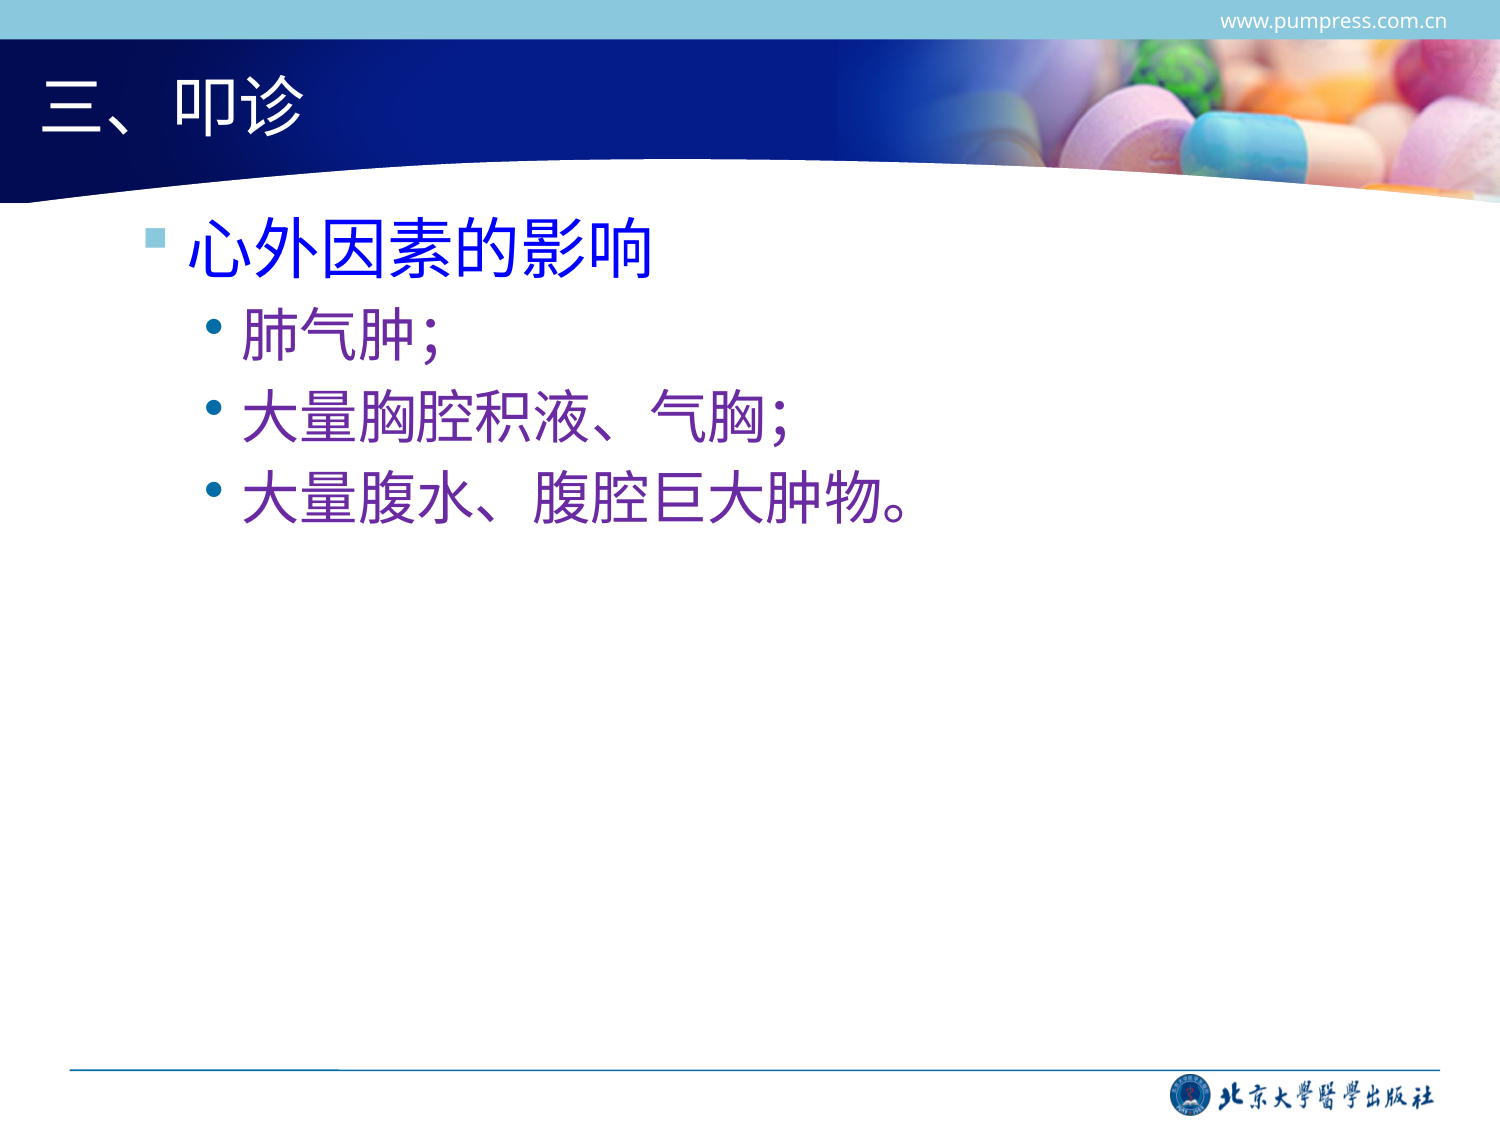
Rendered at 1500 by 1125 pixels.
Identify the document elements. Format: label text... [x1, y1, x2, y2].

picture [0, 40, 1500, 203]
list 心外因素的影响 肺气肿； 大量胸腔积液、气胸； 大量腹水、腹腔巨大肿物。 [49, 198, 1463, 1026]
picture [1170, 1074, 1436, 1118]
slide_number www.pumpress.com.cn [1024, 0, 1463, 38]
title 三、叩诊 [23, 58, 1349, 152]
